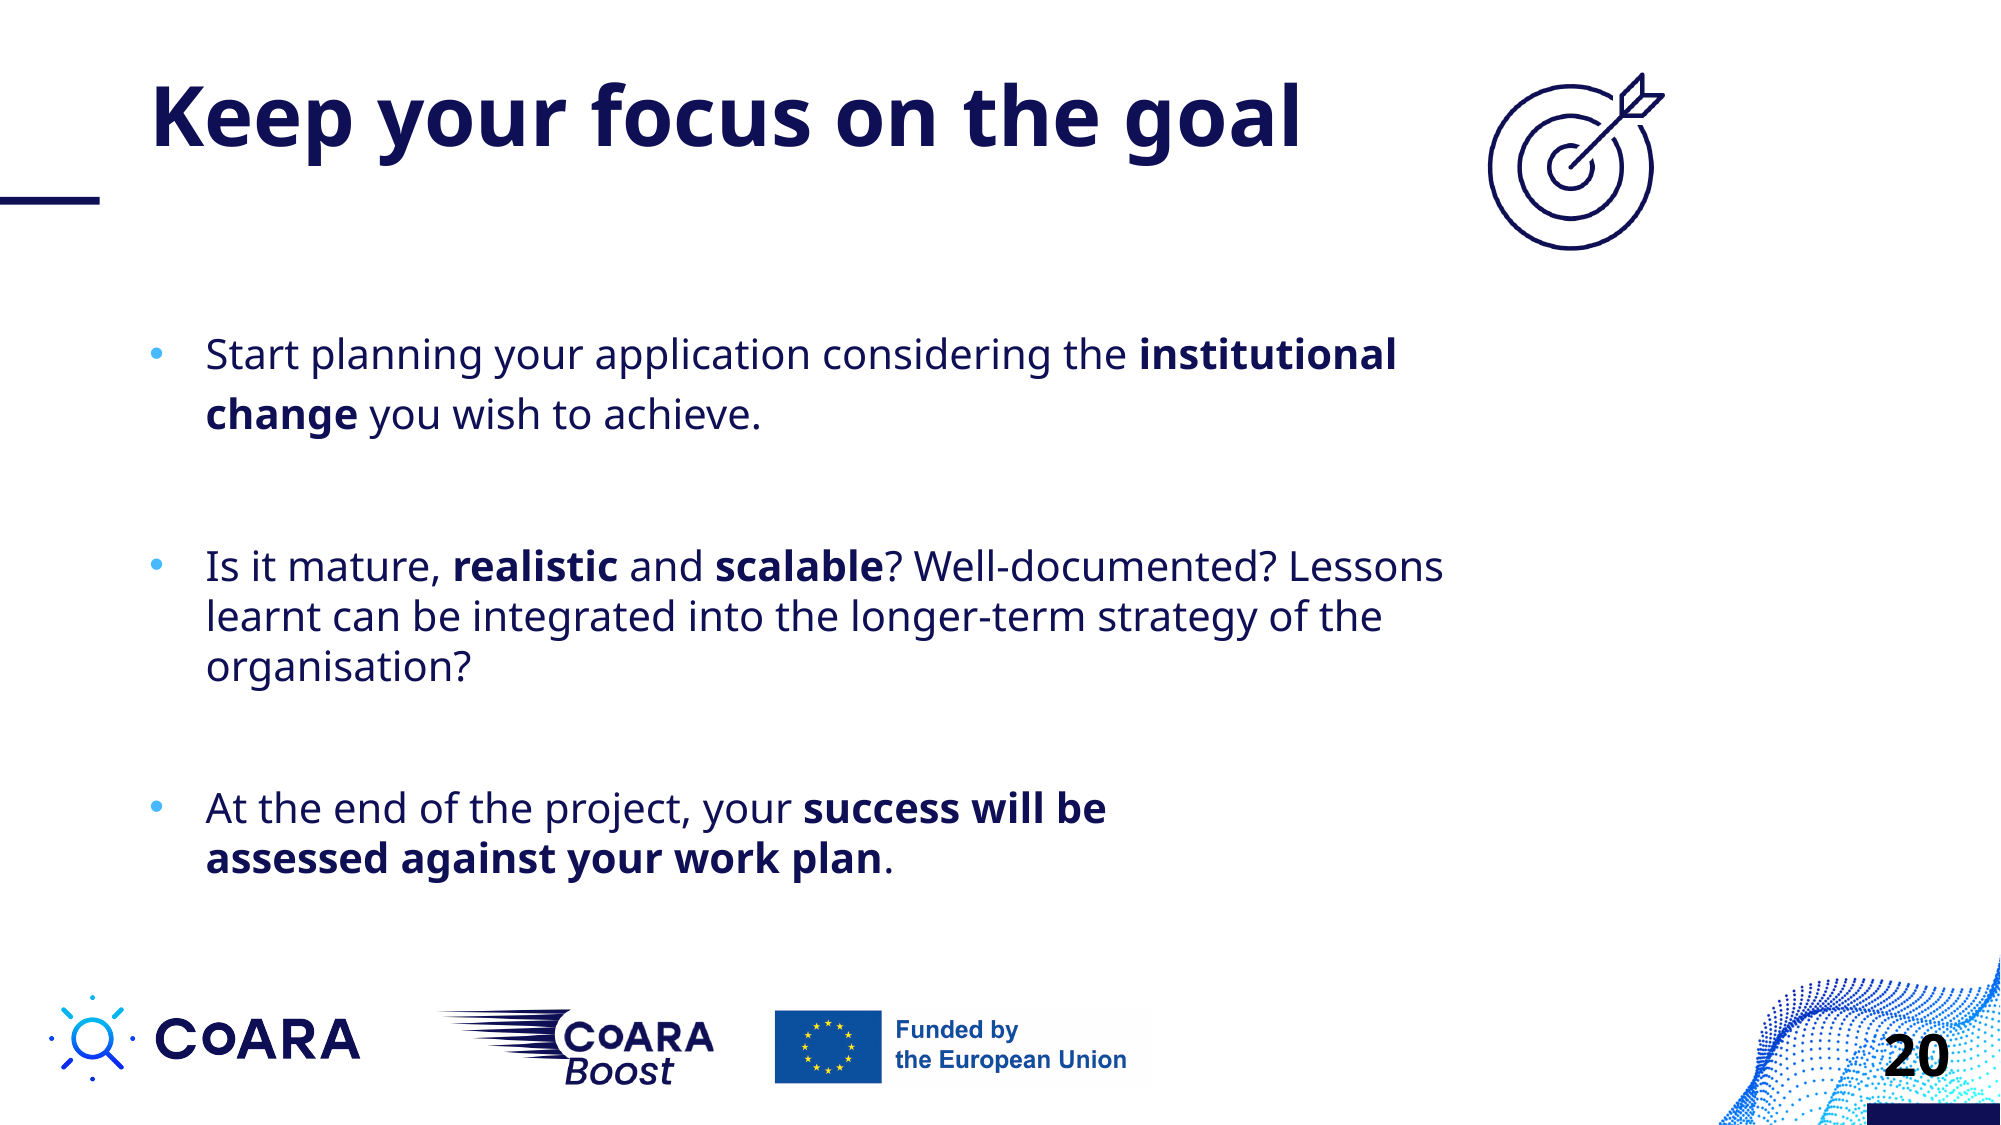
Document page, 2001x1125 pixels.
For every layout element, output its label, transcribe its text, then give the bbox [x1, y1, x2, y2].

list Start planning your application considering the institutional change you wish to achieve. Is it mature, realistic and scalable? Well-documented? Lessons learnt can be integrated into the longer-term strategy of the organisation? At the end of the project, your success will be assessed against your work plan. [134, 310, 1548, 962]
title Keep your focus on the goal [134, 55, 1384, 248]
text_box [435, 986, 1153, 1098]
picture [1464, 54, 1683, 273]
picture [1718, 955, 2001, 1124]
slide_number 20 [1790, 1010, 1966, 1092]
picture [49, 995, 361, 1082]
